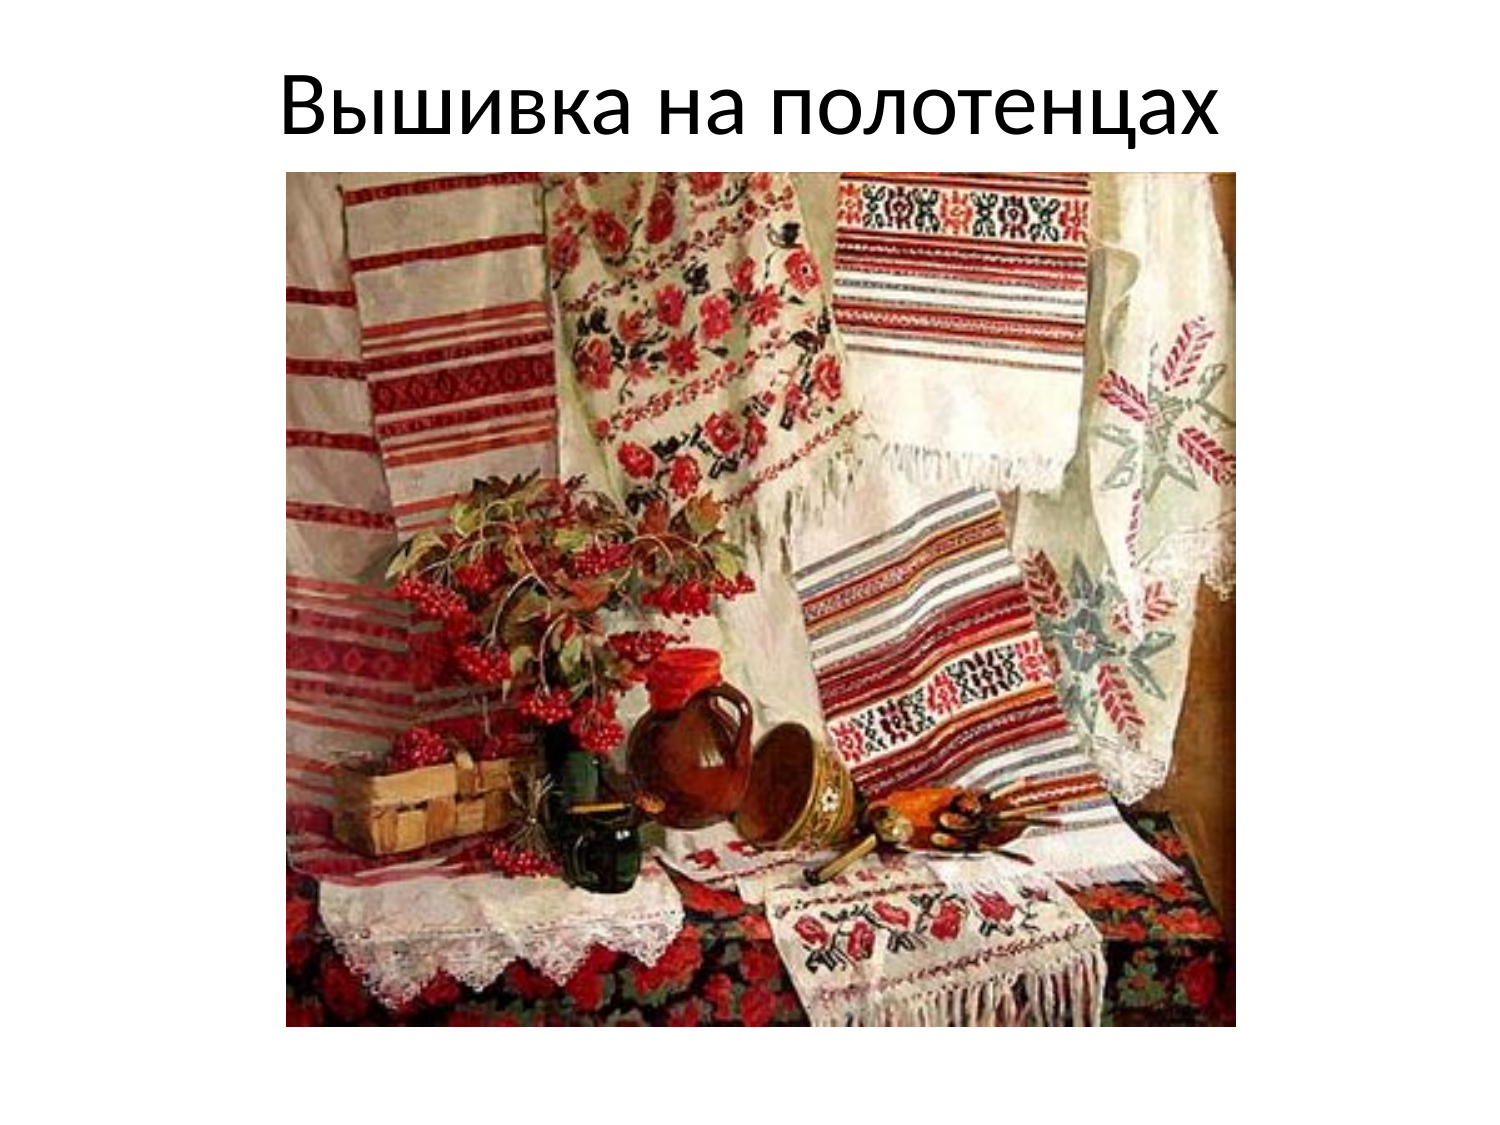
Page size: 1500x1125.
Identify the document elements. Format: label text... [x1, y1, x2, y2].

title Вышивка на полотенцах [75, 0, 1425, 197]
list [286, 172, 1237, 1028]
